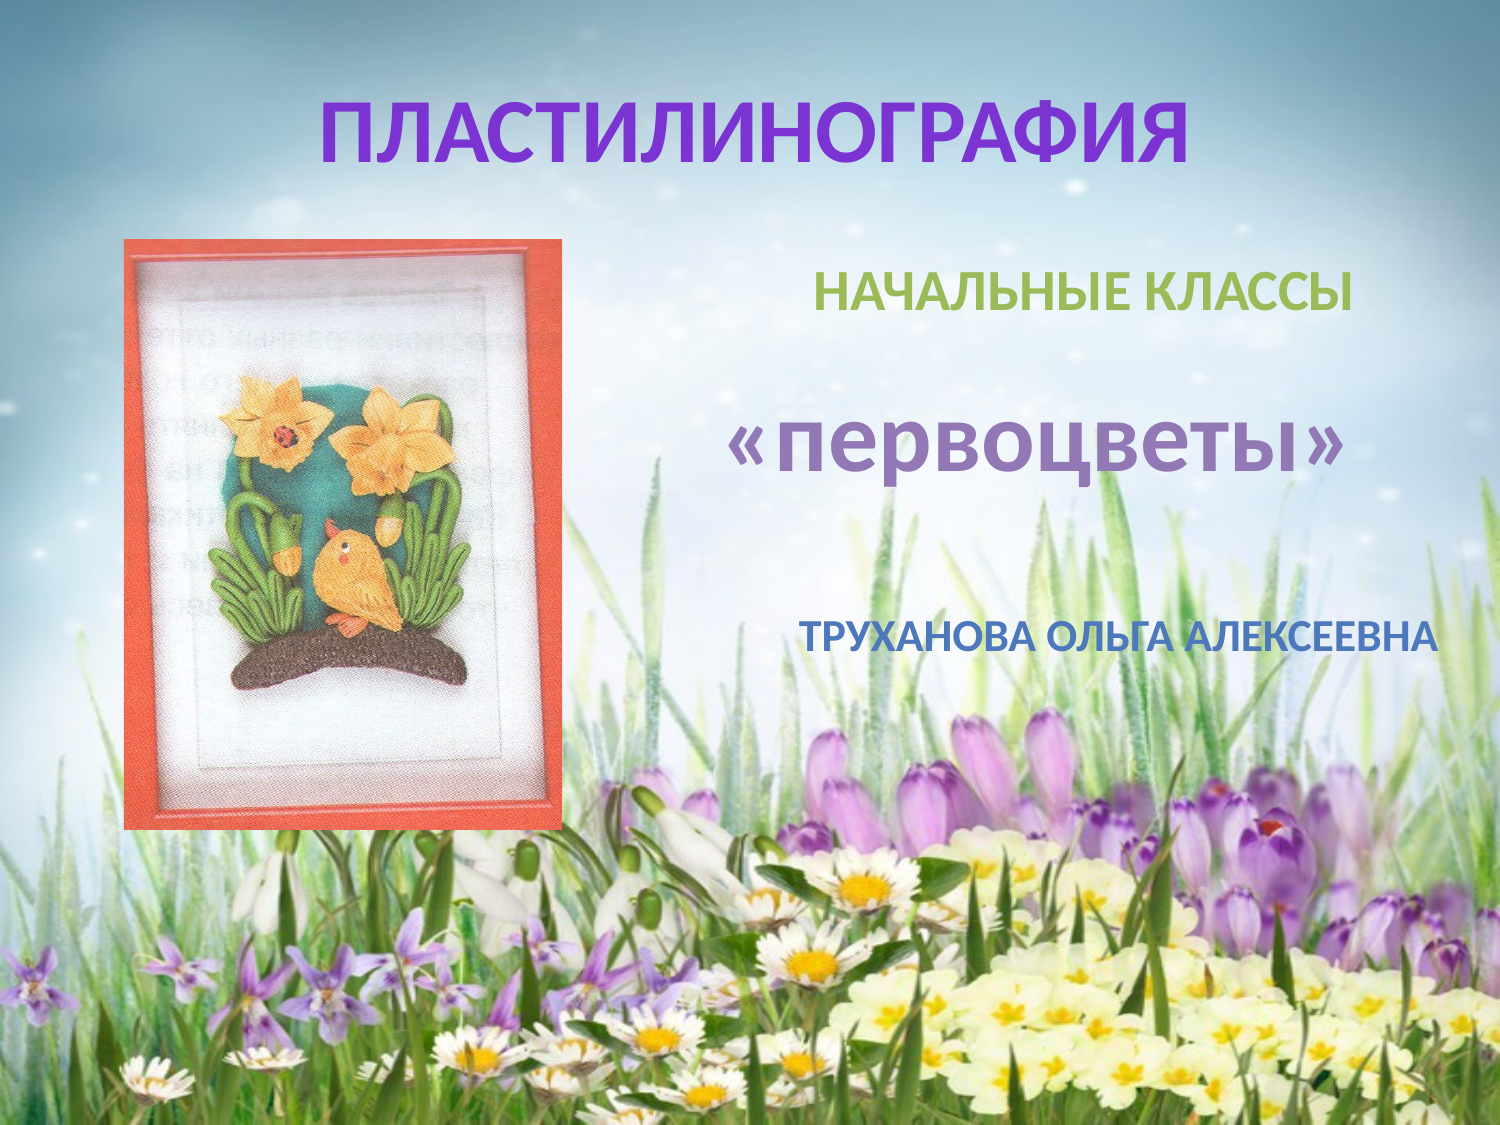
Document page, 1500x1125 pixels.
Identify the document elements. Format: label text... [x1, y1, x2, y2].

text_box НАЧАЛЬНЫЕ КЛАССЫ [799, 244, 1371, 330]
title пластилинография [123, 54, 1388, 197]
picture [0, 0, 1500, 1125]
text_box «первоцветы» [706, 364, 1371, 500]
subtitle Труханова Ольга Алексеевна [761, 597, 1476, 807]
